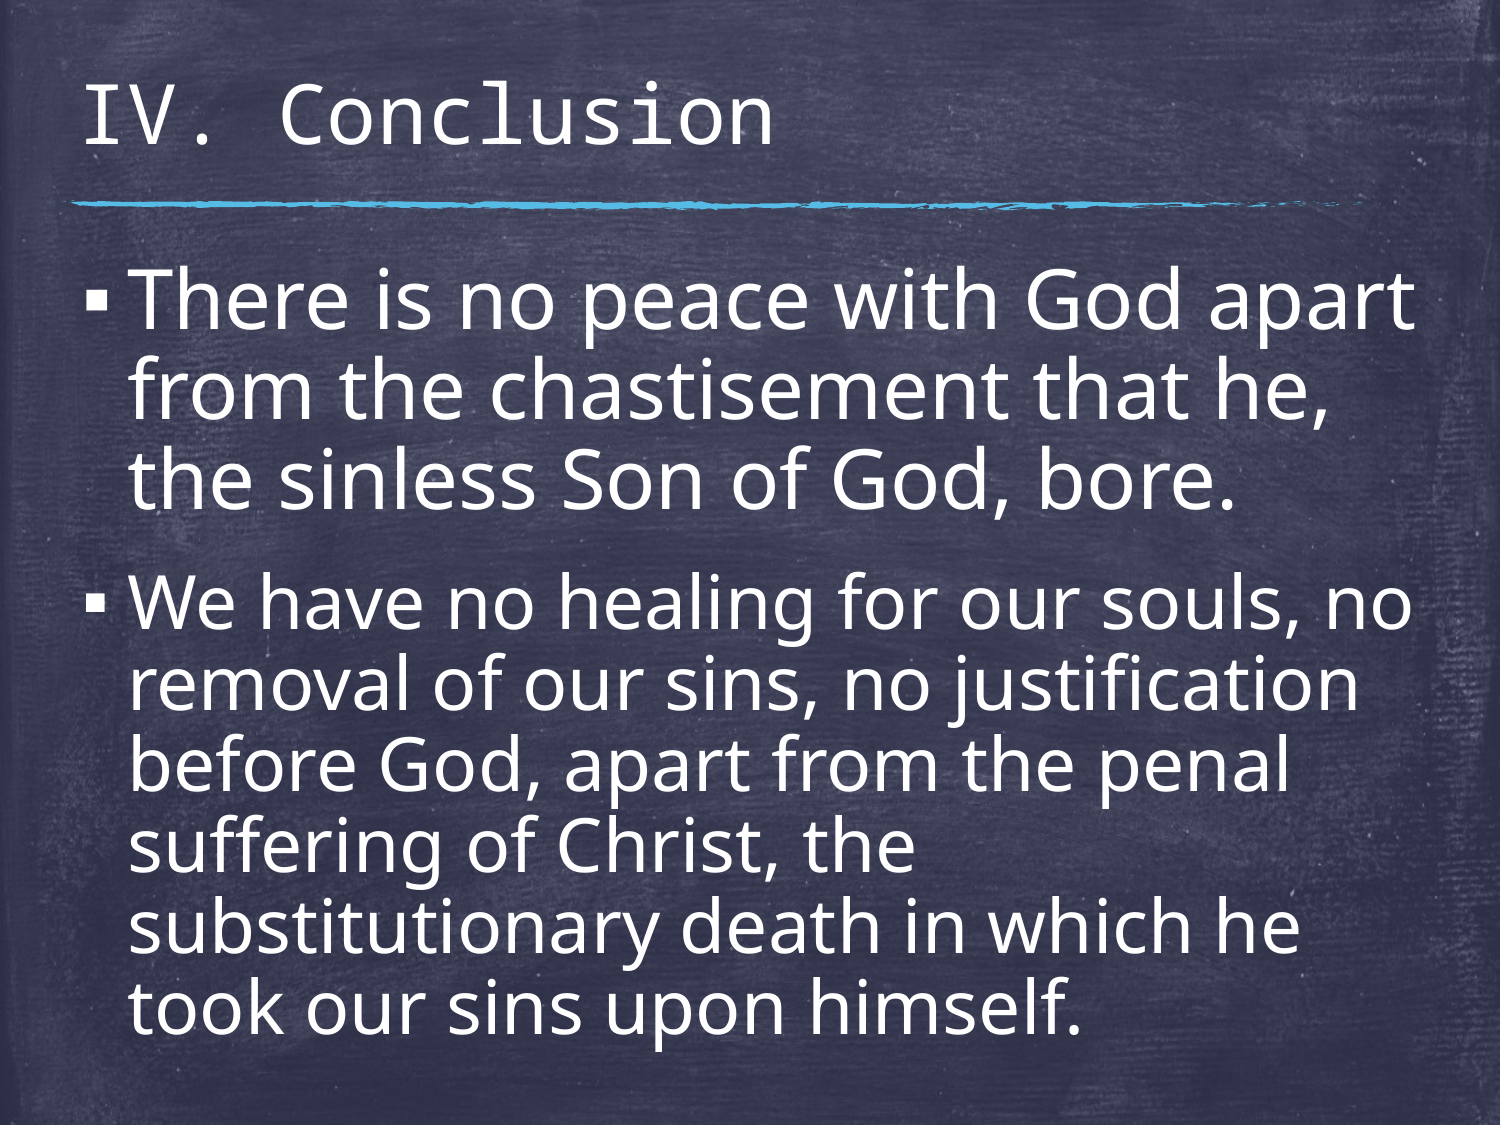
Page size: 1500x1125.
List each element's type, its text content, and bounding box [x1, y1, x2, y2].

list There is no peace with God apart from the chastisement that he, the sinless Son of God, bore. We have no healing for our souls, no removal of our sins, no justification before God, apart from the penal suffering of Christ, the substitutionary death in which he took our sins upon himself. [67, 249, 1468, 1125]
title IV. Conclusion [62, 0, 1298, 171]
